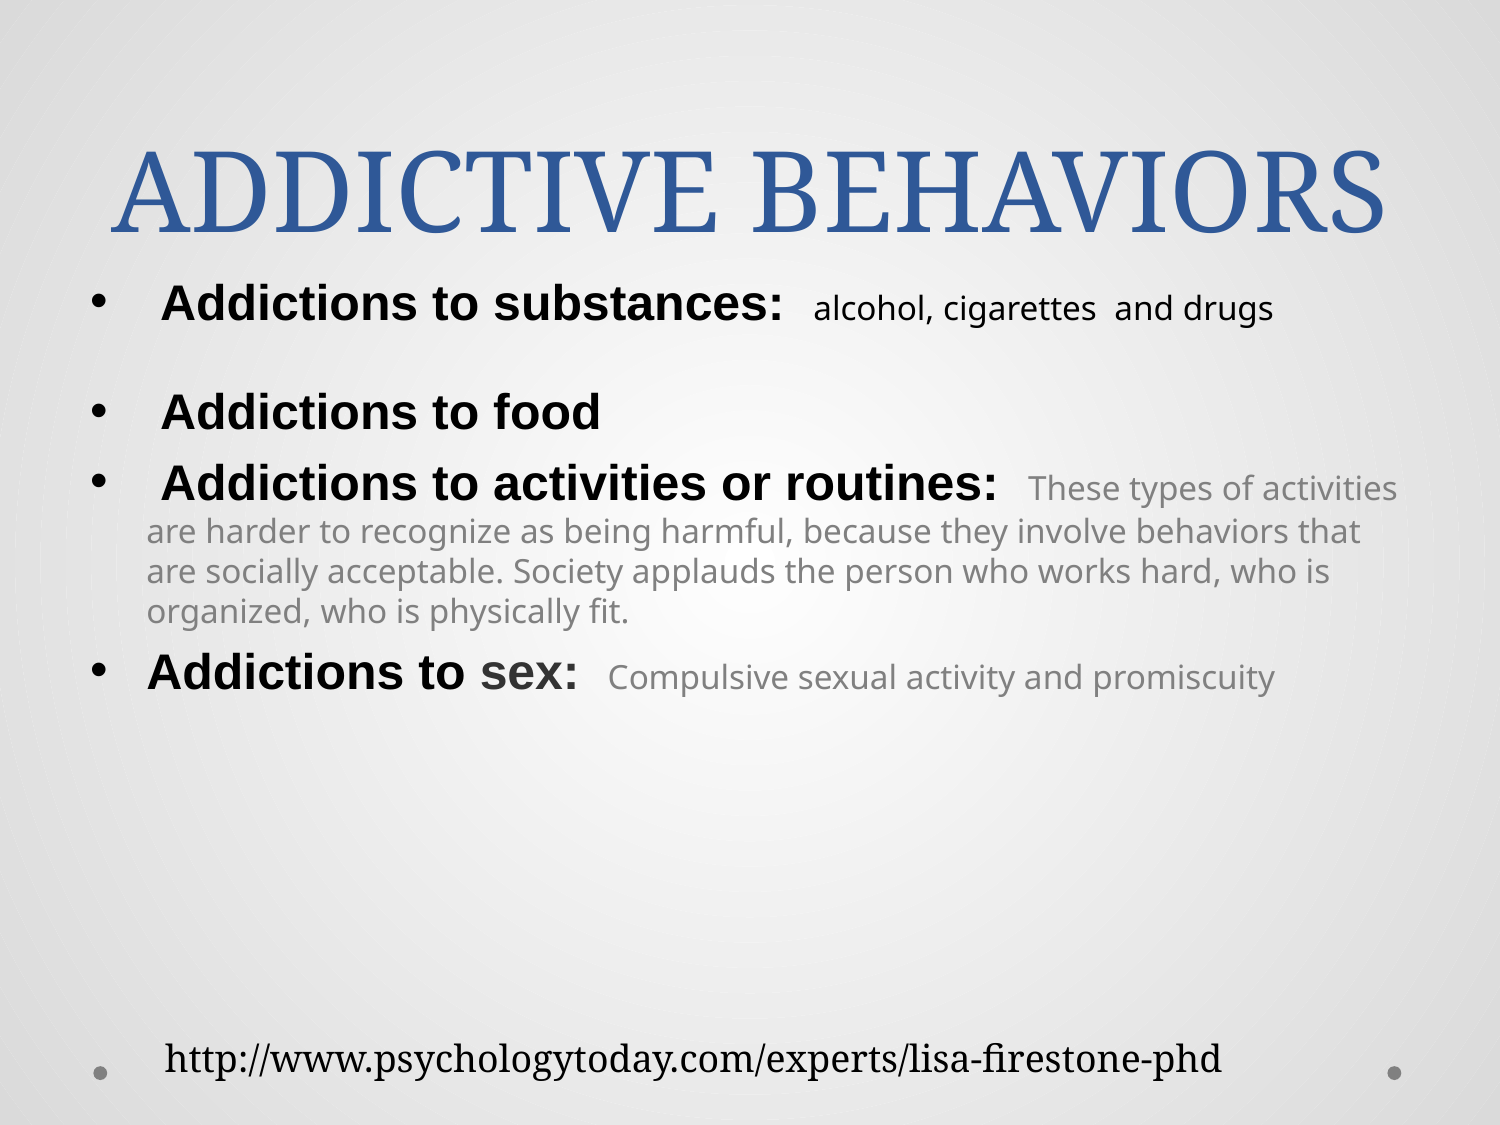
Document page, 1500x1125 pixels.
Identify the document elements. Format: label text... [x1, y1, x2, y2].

title ADDICTIVE BEHAVIORS [75, 0, 1425, 262]
list Addictions to substances: alcohol, cigarettes and drugs Addictions to food Addictions to activities or routines: These types of activities are harder to recognize as being harmful, because they involve behaviors that are socially acceptable. Society applauds the person who works hard, who is organized, who is physically fit. Addictions to sex: Compulsive sexual activity and promiscuity [75, 262, 1425, 1005]
text_box http://www.psychologytoday.com/experts/lisa-firestone-phd [150, 1027, 1375, 1088]
